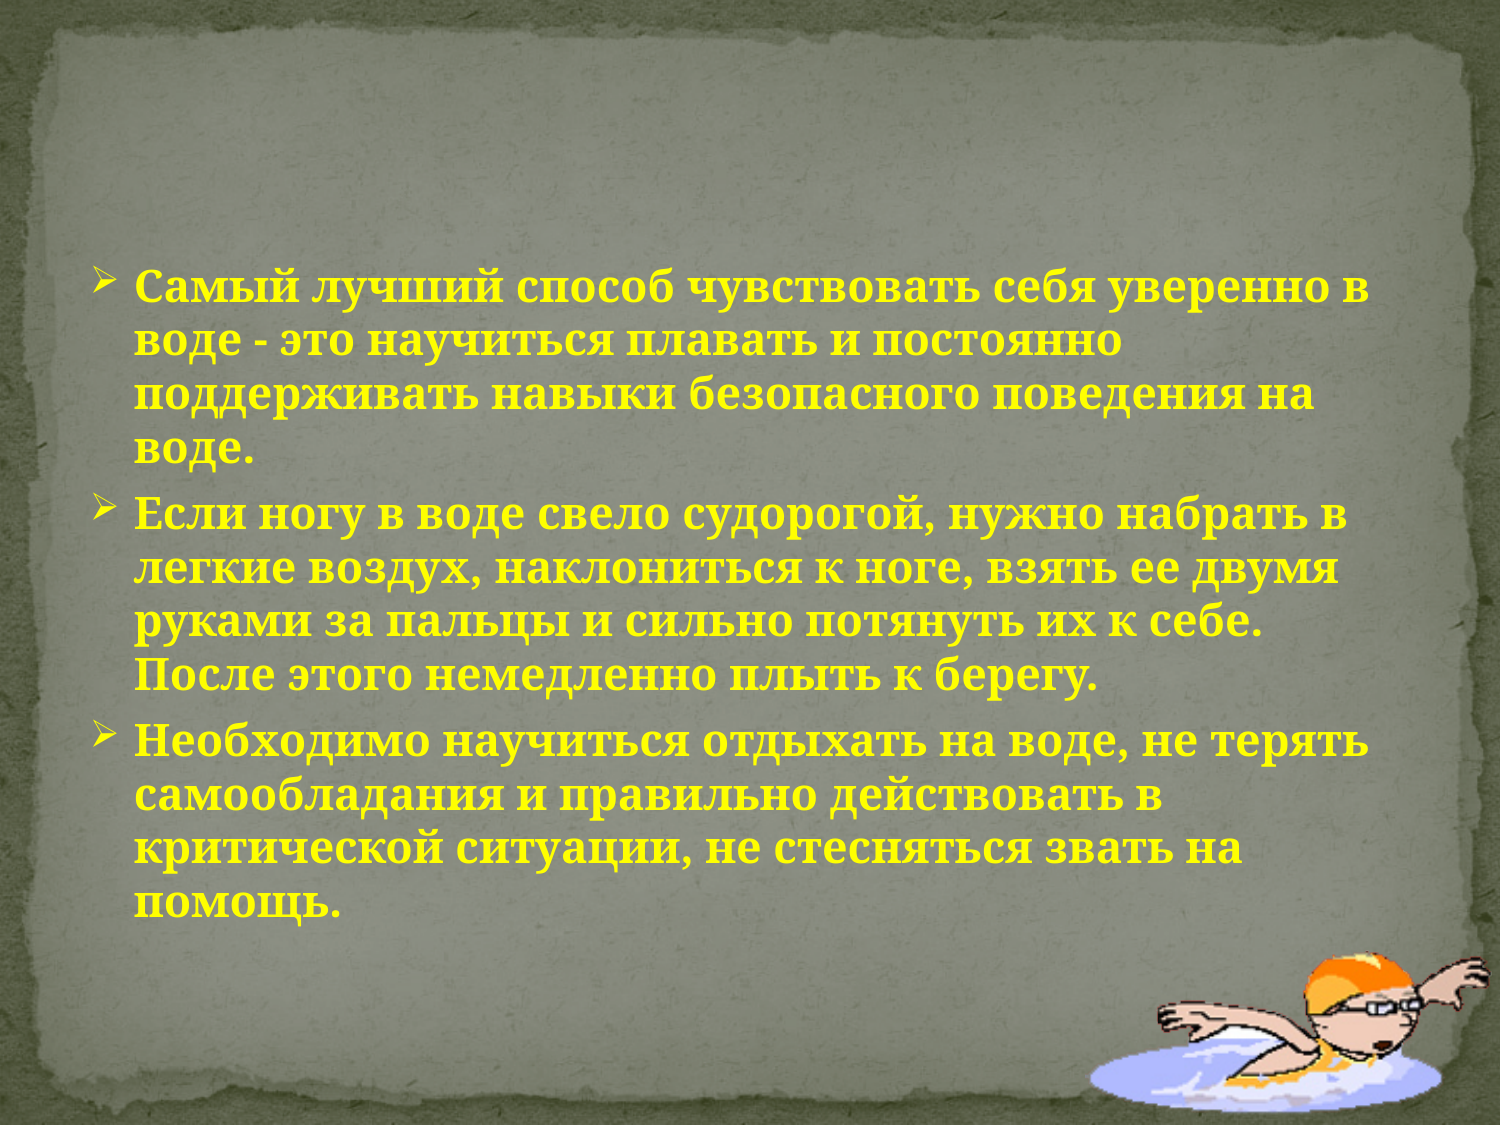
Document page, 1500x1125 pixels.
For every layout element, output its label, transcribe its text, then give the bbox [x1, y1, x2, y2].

list Самый лучший способ чувствовать себя уверенно в воде - это научиться плавать и постоянно поддерживать навыки безопасного поведения на воде. Если ногу в воде свело судорогой, нужно набрать в легкие воздух, наклониться к ноге, взять ее двумя руками за пальцы и сильно потянуть их к себе. После этого немедленно плыть к берегу. Необходимо научиться отдыхать на воде, не терять самообладания и правильно действовать в критической ситуации, не стесняться звать на помощь. [75, 249, 1425, 1000]
picture [1085, 924, 1500, 1125]
